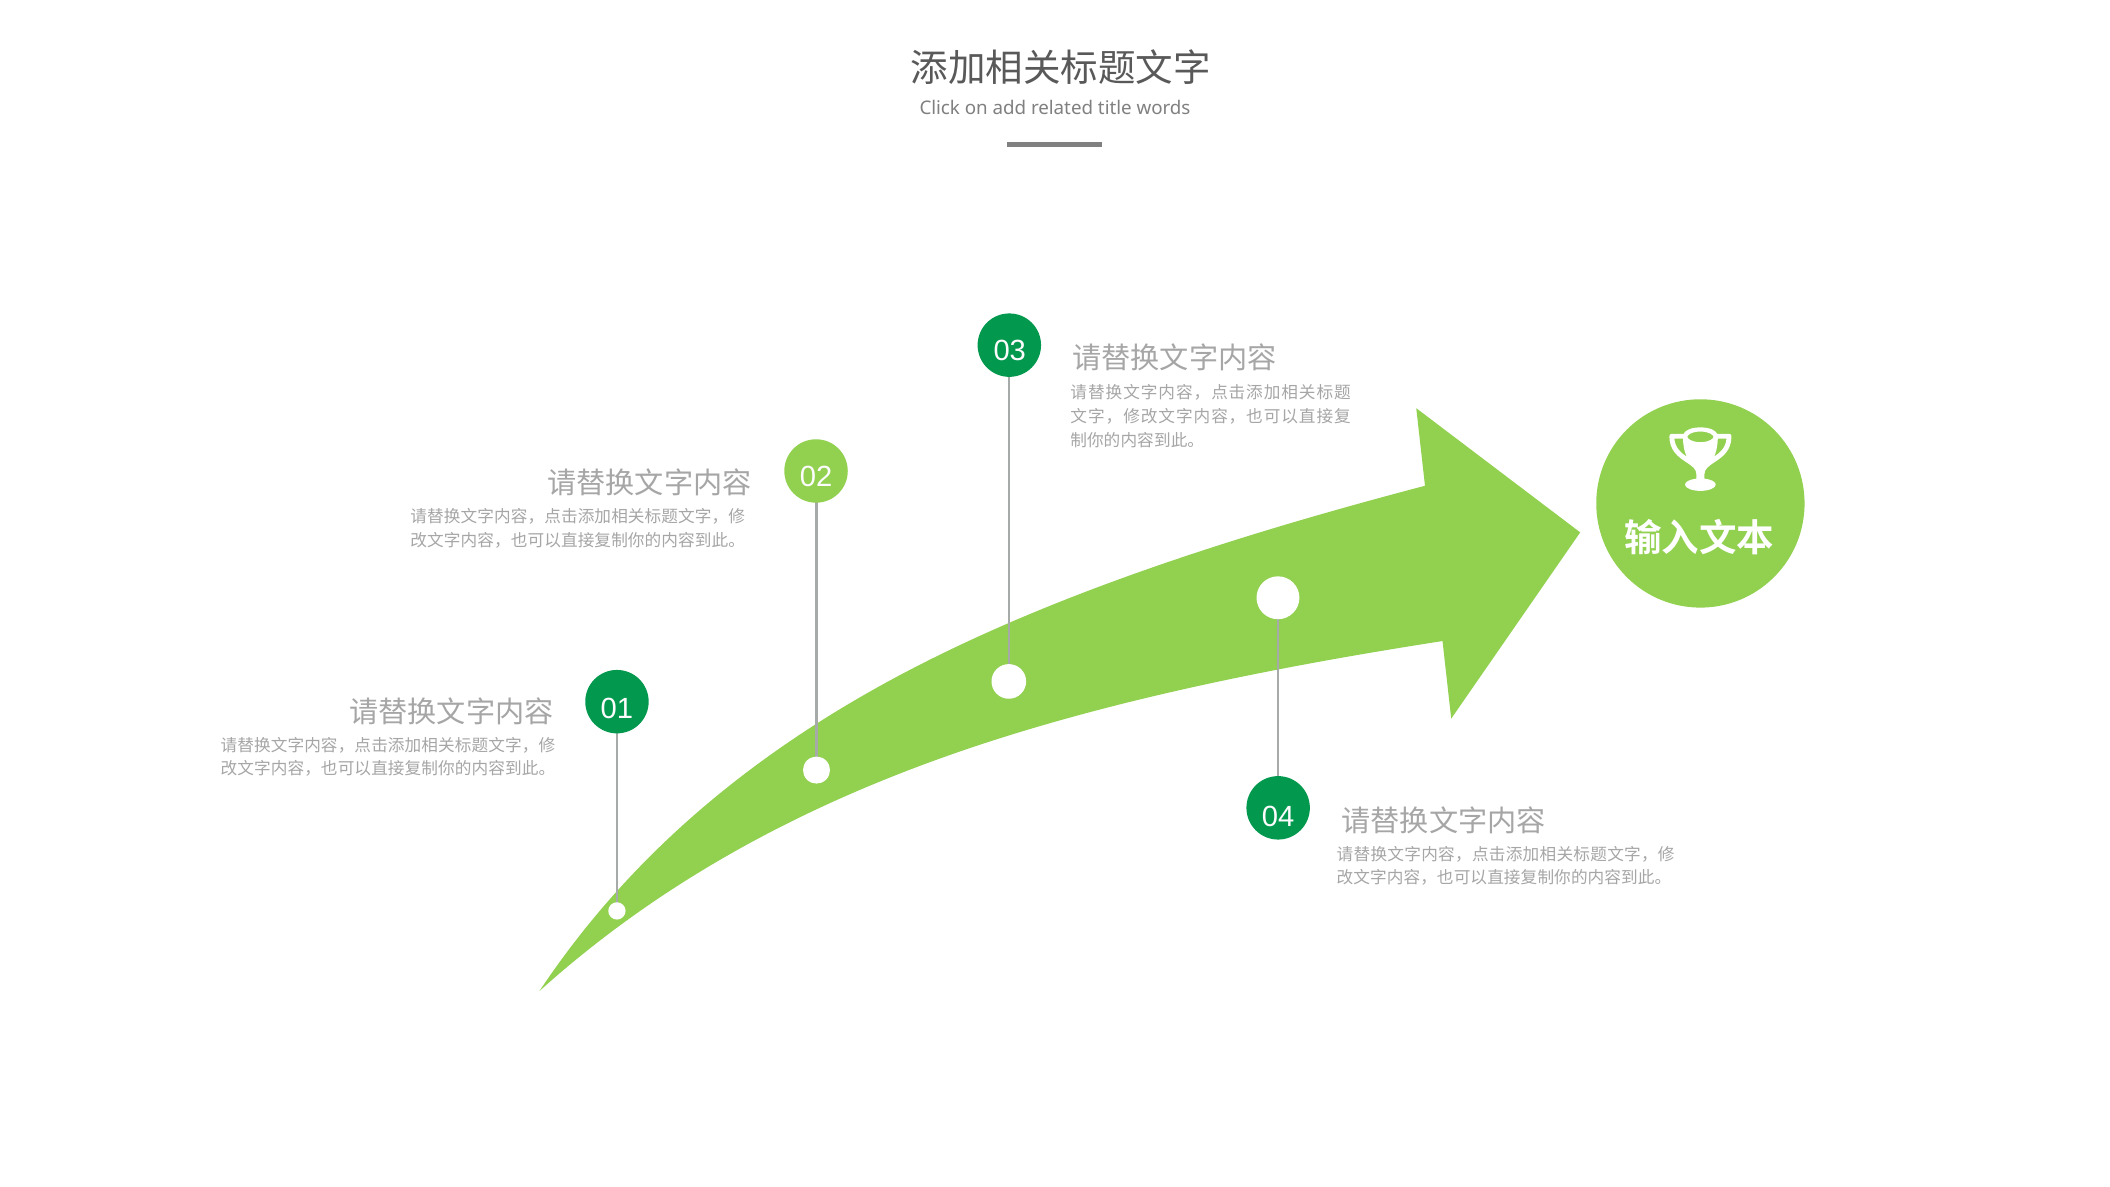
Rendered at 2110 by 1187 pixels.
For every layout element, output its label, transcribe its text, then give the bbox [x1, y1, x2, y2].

text_box 01 [597, 680, 637, 727]
text_box [991, 664, 1027, 699]
text_box [1246, 776, 1310, 833]
text_box 03 [990, 321, 1030, 369]
text_box [608, 902, 626, 920]
text_box 请替换文字内容，点击添加相关标题文字，修改文字内容，也可以直接复制你的内容到此。 [1336, 839, 1676, 888]
text_box 02 [796, 447, 836, 495]
text_box [1256, 576, 1300, 620]
text_box 请替换文字内容，点击添加相关标题文字，修改文字内容，也可以直接复制你的内容到此。 [406, 501, 746, 550]
text_box 请替换文字内容 [1072, 332, 1293, 375]
text_box [539, 408, 1581, 992]
text_box 添加相关标题文字 [877, 37, 1245, 95]
text_box Click on add related title words [877, 89, 1232, 124]
text_box [977, 313, 1042, 377]
text_box [585, 669, 649, 734]
text_box 请替换文字内容，点击添加相关标题文字，修改文字内容，也可以直接复制你的内容到此。 [1070, 378, 1352, 451]
text_box 输入文本 [1622, 499, 1776, 561]
text_box [803, 756, 831, 784]
text_box 04 [1258, 787, 1298, 835]
text_box [1669, 427, 1732, 491]
text_box 请替换文字内容 [315, 686, 554, 729]
text_box 请替换文字内容 [1341, 795, 1562, 838]
text_box [1596, 399, 1805, 608]
text_box 请替换文字内容，点击添加相关标题文字，修改文字内容，也可以直接复制你的内容到此。 [216, 730, 556, 779]
text_box 请替换文字内容 [494, 457, 752, 500]
text_box [1261, 835, 1295, 840]
text_box [784, 439, 848, 503]
